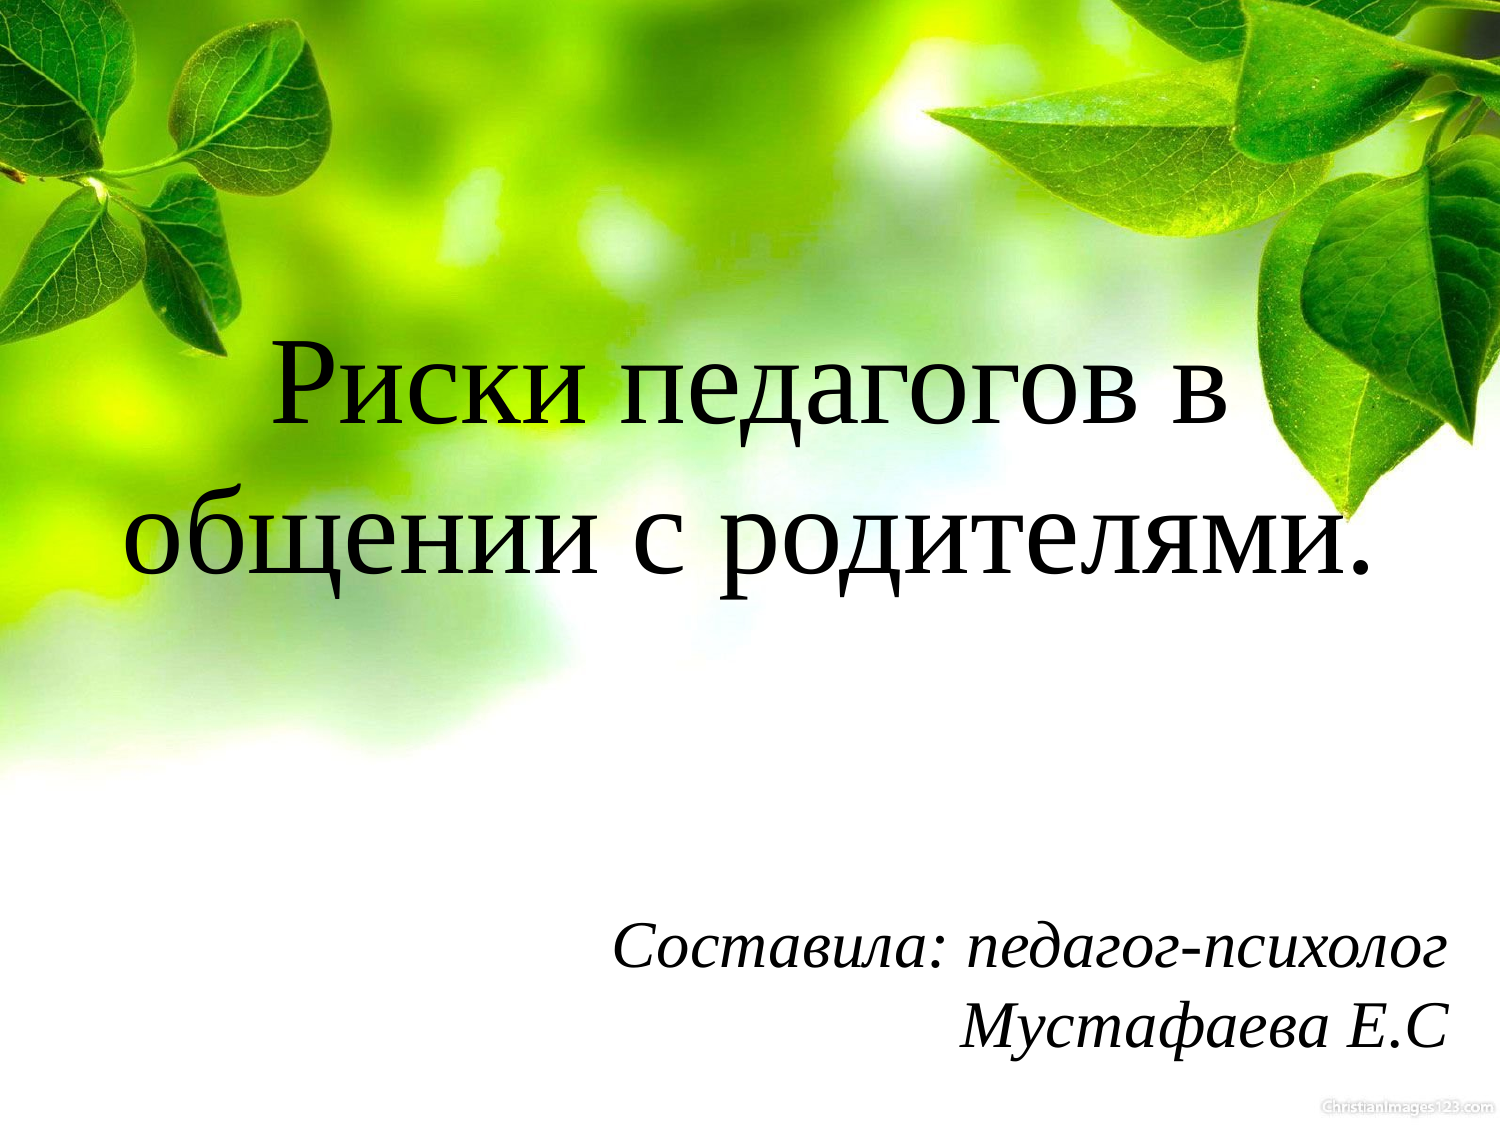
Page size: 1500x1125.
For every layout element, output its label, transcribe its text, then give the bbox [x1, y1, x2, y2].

list Риски педагогов в общении с родителями. [74, 290, 1426, 1006]
text_box Составила: педагог-психолог Мустафаева Е.С [584, 893, 1465, 1068]
picture [0, 0, 1500, 1125]
